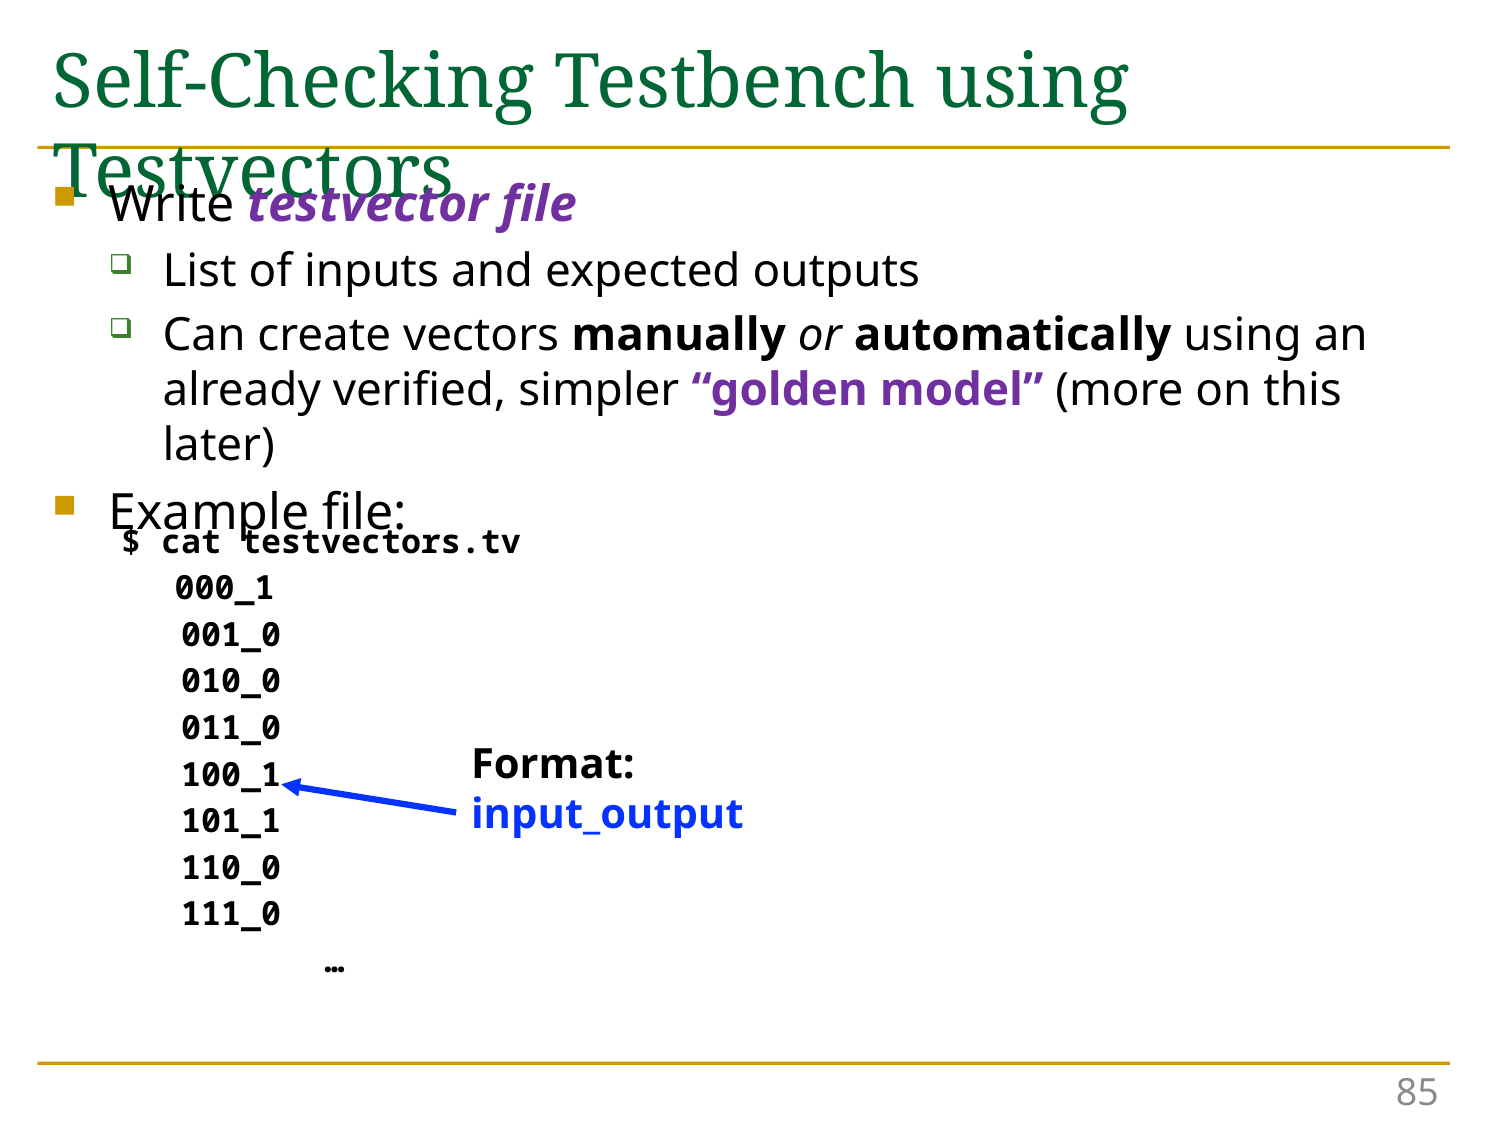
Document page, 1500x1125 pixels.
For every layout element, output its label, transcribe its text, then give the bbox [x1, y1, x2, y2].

title Self-Checking Testbench using Testvectors [37, 24, 1450, 163]
list Write testvector file List of inputs and expected outputs Can create vectors manually or automatically using an already verified, simpler “golden model” (more on this later) Example file: [37, 163, 1450, 492]
text_box [87, 492, 1413, 1025]
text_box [281, 784, 457, 813]
text_box $ cat testvectors.tv 000_1 001_0 010_0 011_0 100_1 101_1 110_0 111_0 … [49, 512, 800, 987]
text_box Format: input_output [456, 729, 869, 845]
slide_number 85 [1116, 1063, 1454, 1124]
